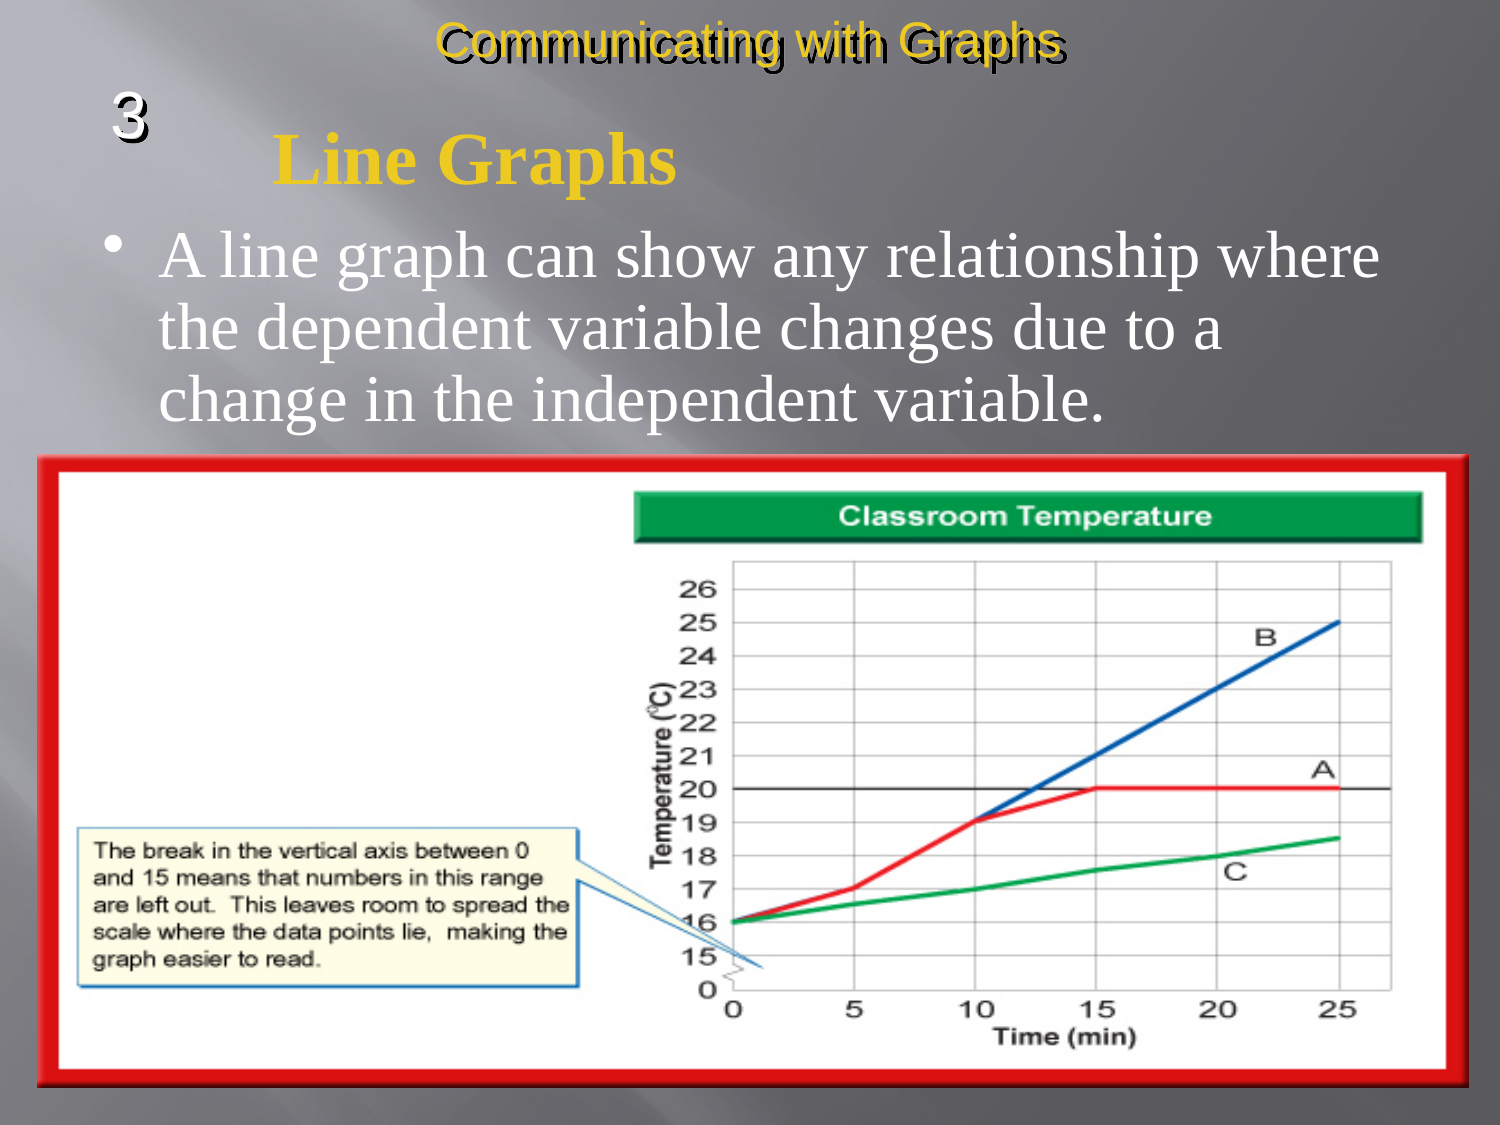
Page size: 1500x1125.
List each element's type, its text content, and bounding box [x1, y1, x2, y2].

text_box 3 [95, 64, 163, 160]
text_box Line Graphs [257, 112, 694, 209]
picture [37, 453, 1470, 1088]
text_box Communicating with Graphs [419, 0, 1077, 75]
text_box A line graph can show any relationship where the dependent variable changes due to a change in the independent variable. [87, 212, 1400, 443]
